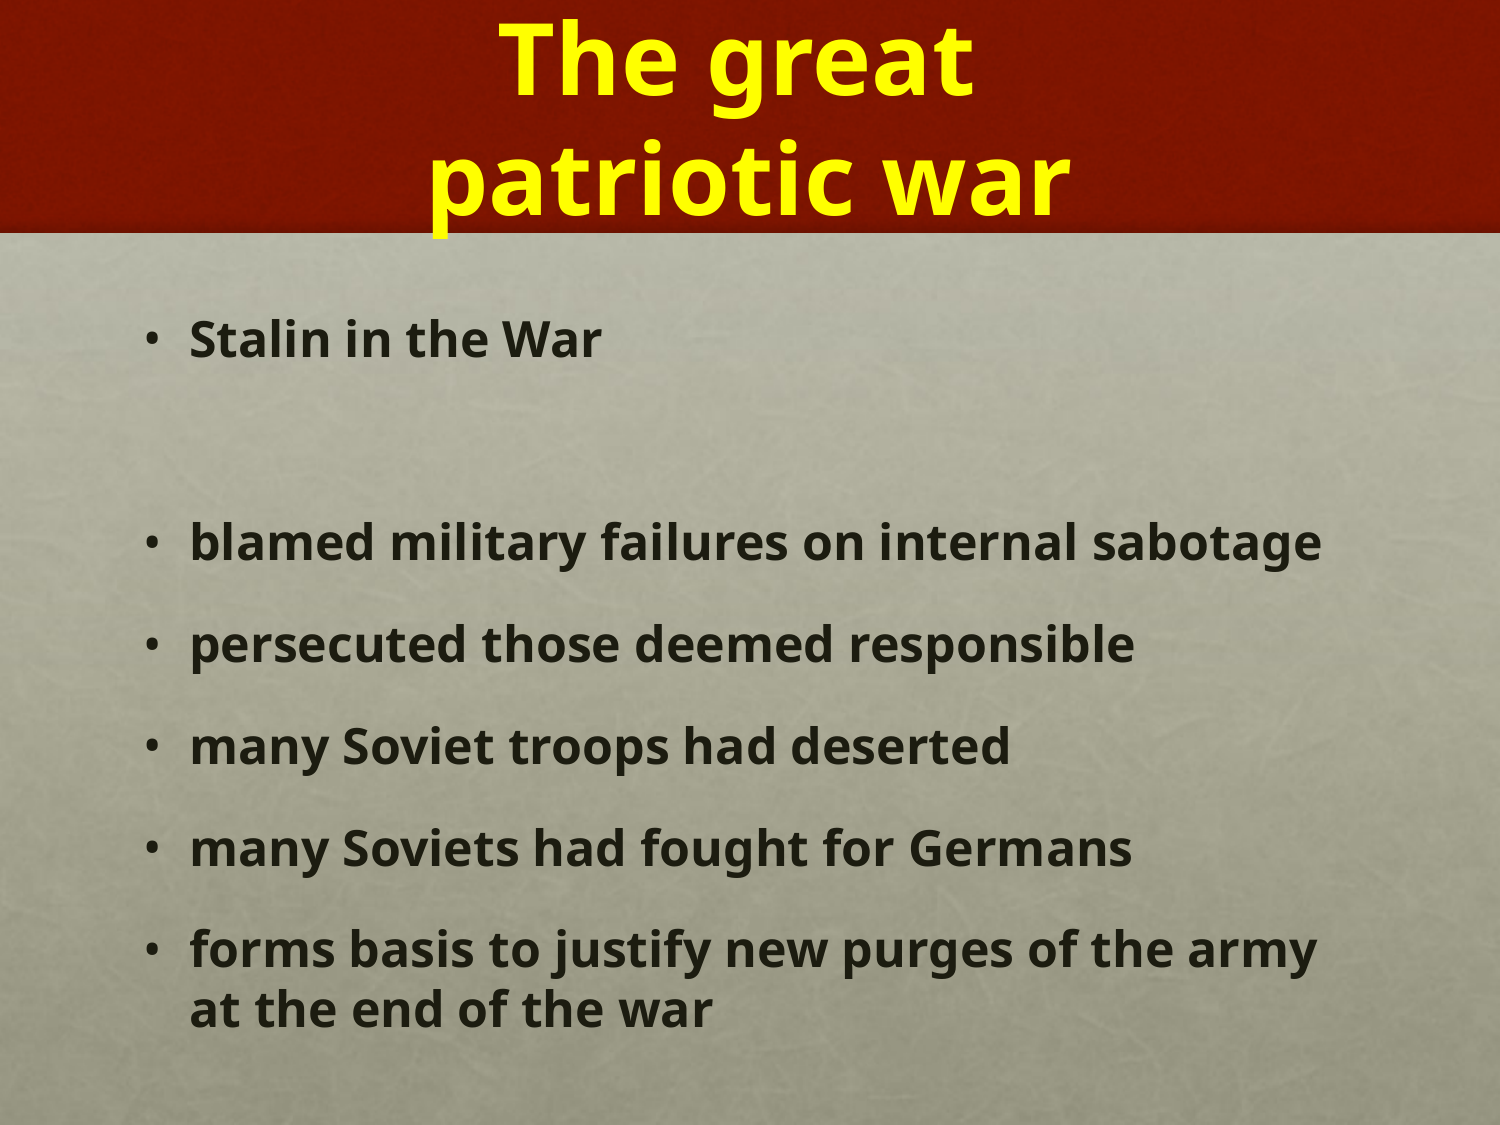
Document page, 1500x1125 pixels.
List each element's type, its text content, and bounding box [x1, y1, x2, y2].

title The great patriotic war [127, 10, 1372, 221]
list Stalin in the War blamed military failures on internal sabotage persecuted those deemed responsible many Soviet troops had deserted many Soviets had fought for Germans forms basis to justify new purges of the army at the end of the war [127, 299, 1372, 1125]
picture [0, 214, 1500, 1125]
